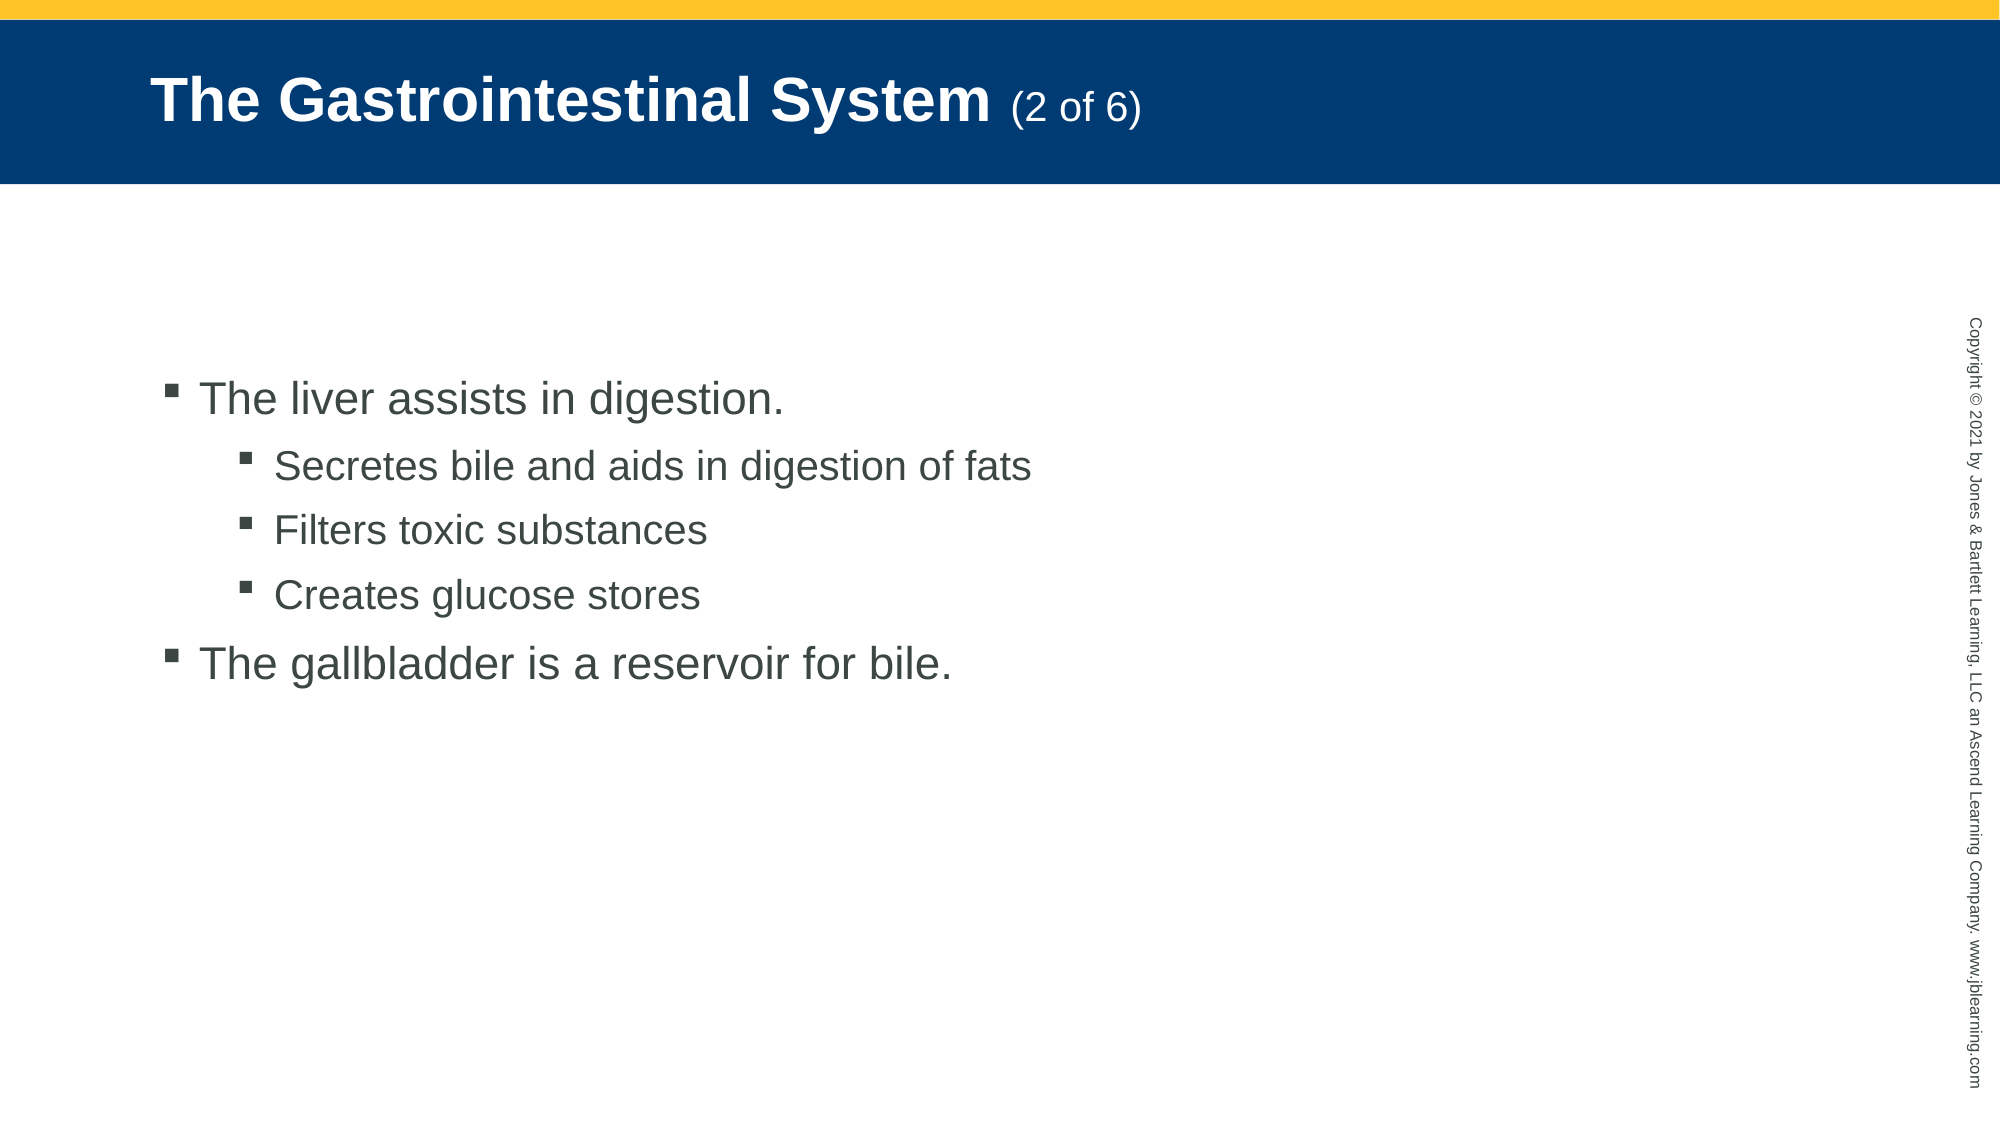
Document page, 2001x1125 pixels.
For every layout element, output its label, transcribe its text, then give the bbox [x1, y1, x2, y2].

title The Gastrointestinal System (2 of 6) [0, 19, 2000, 185]
list The liver assists in digestion. Secretes bile and aids in digestion of fats Filters toxic substances Creates glucose stores The gallbladder is a reservoir for bile. [146, 361, 1859, 1016]
